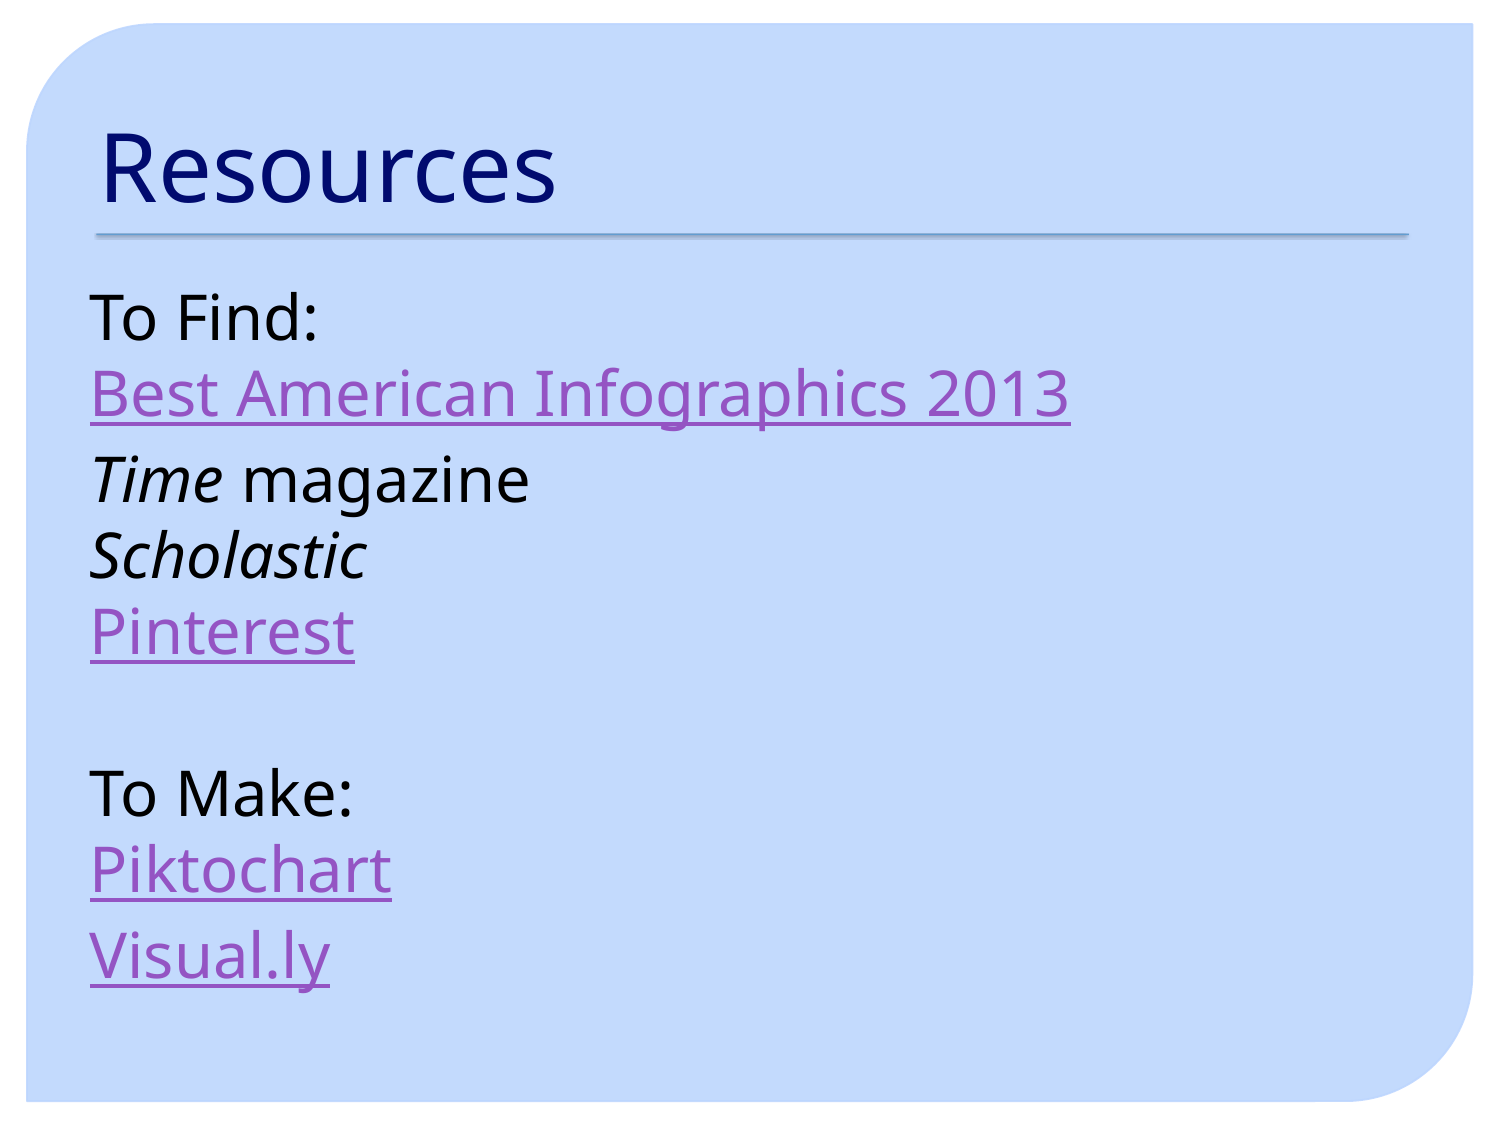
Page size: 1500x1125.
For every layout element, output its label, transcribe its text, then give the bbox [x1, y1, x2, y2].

title Resources [75, 41, 1425, 230]
list To Find: Best American Infographics 2013 Time magazine Scholastic Pinterest To Make: Piktochart Visual.ly [75, 270, 1425, 1013]
